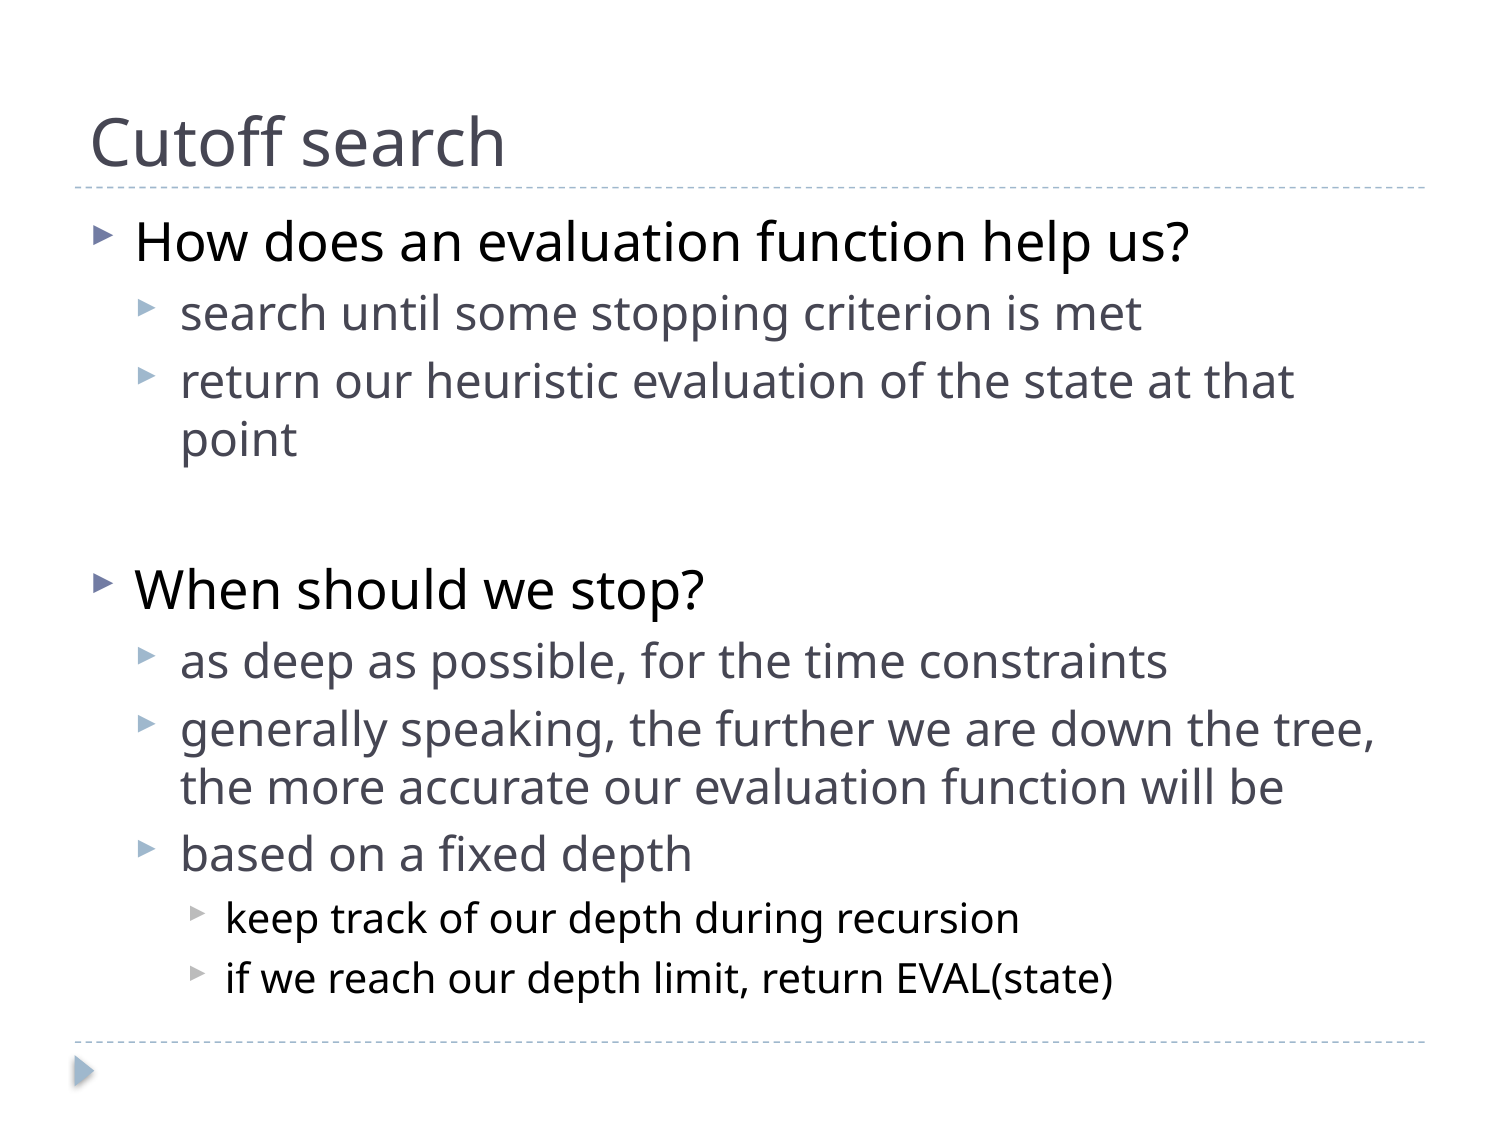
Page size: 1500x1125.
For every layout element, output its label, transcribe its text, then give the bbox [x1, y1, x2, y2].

title Cutoff search [75, 24, 1425, 188]
list How does an evaluation function help us? search until some stopping criterion is met return our heuristic evaluation of the state at that point When should we stop? as deep as possible, for the time constraints generally speaking, the further we are down the tree, the more accurate our evaluation function will be based on a fixed depth keep track of our depth during recursion if we reach our depth limit, return EVAL(state) [75, 200, 1425, 1010]
